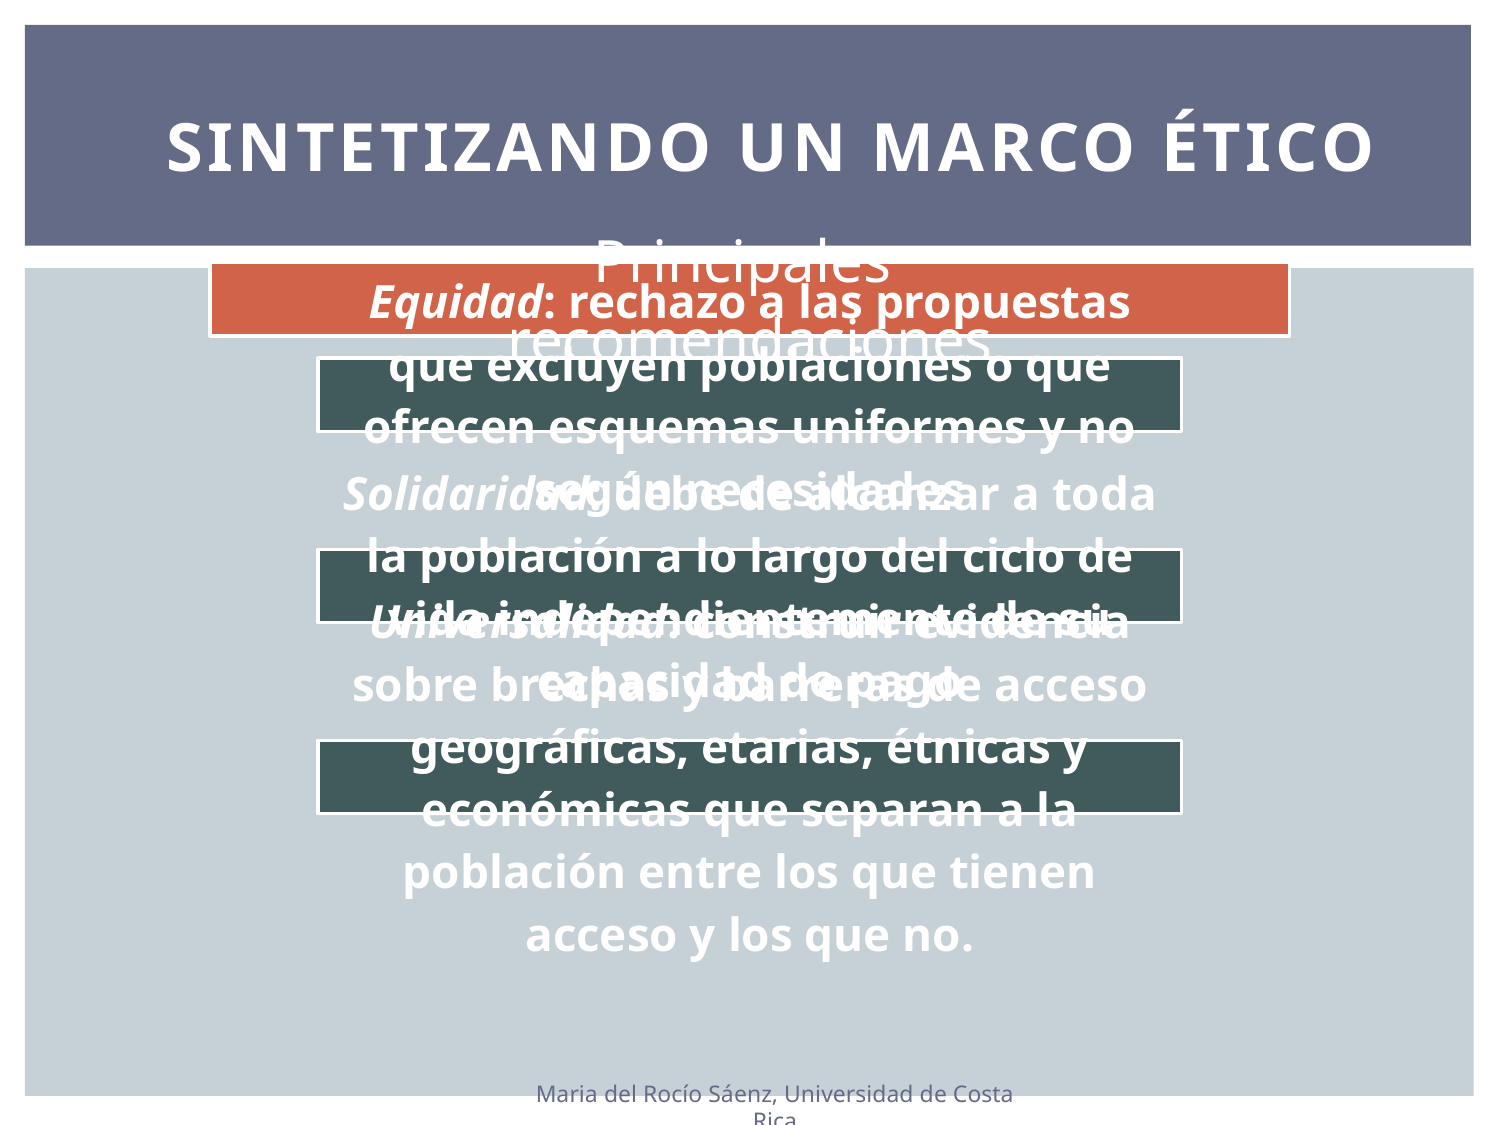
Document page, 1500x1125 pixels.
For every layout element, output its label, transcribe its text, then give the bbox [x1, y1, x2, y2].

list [74, 262, 1426, 1006]
title sintetizando un marco ético [62, 58, 1438, 232]
footer Maria del Rocío Sáenz, Universidad de Costa Rica [500, 1084, 1050, 1125]
